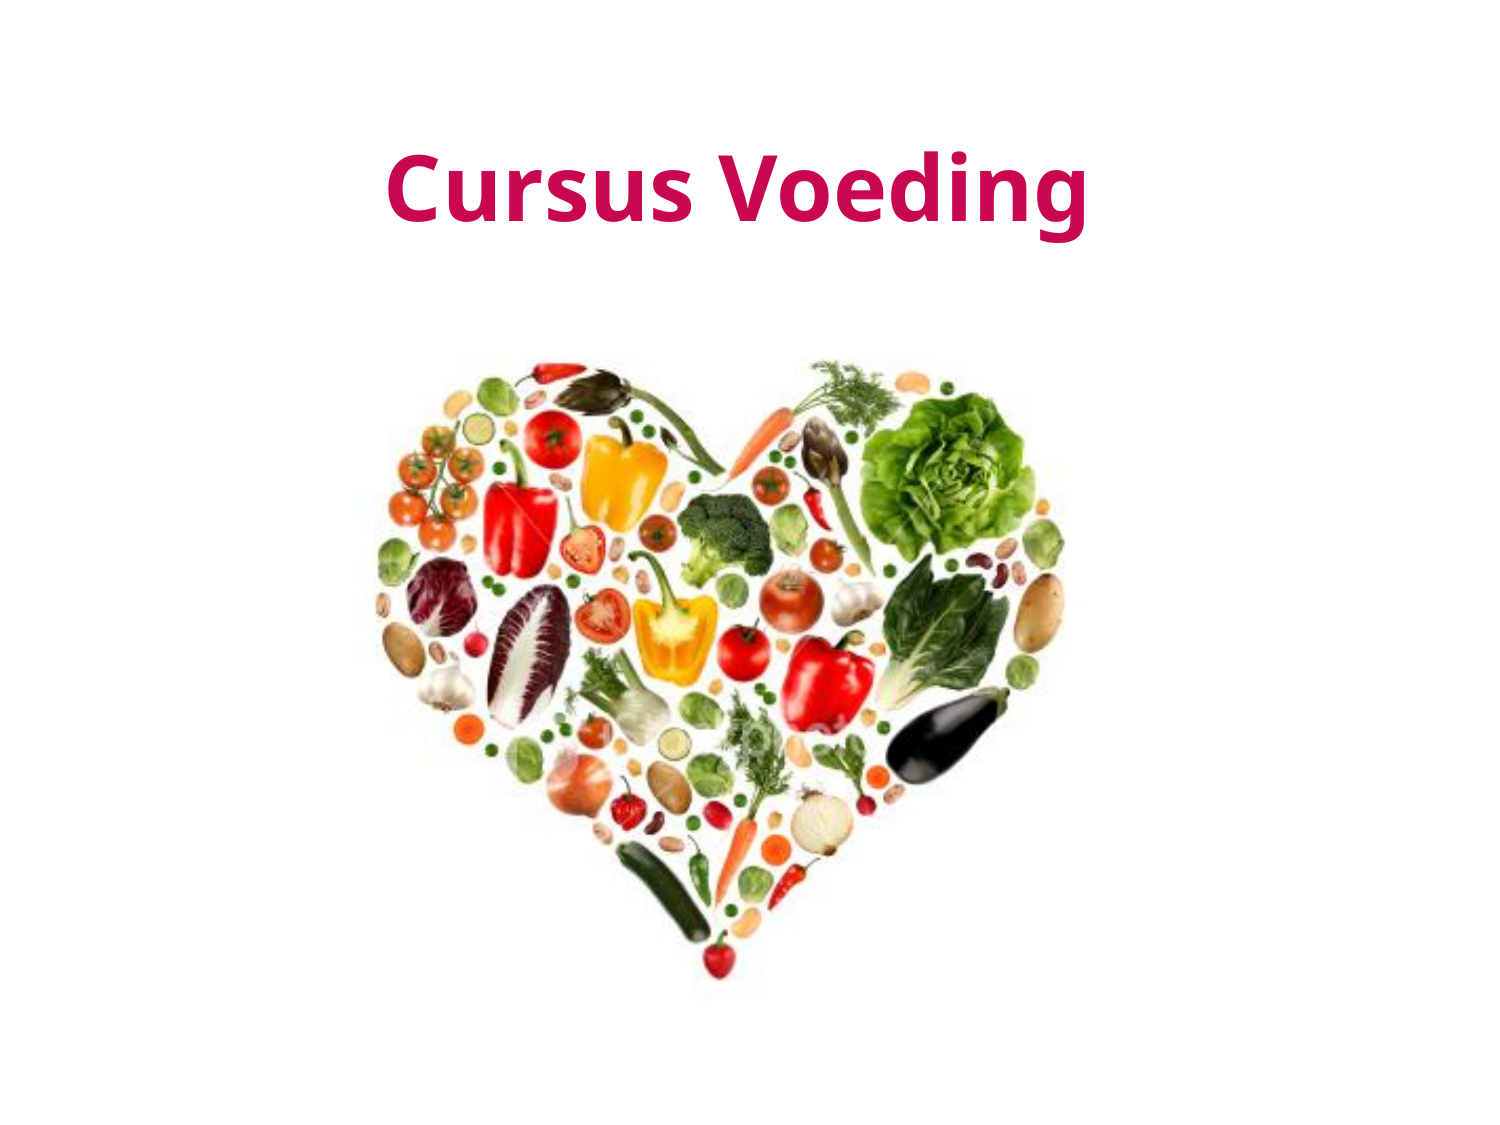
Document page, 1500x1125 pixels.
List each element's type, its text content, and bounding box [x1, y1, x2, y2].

title Cursus Voeding [135, 42, 1341, 327]
picture [324, 326, 1124, 1012]
